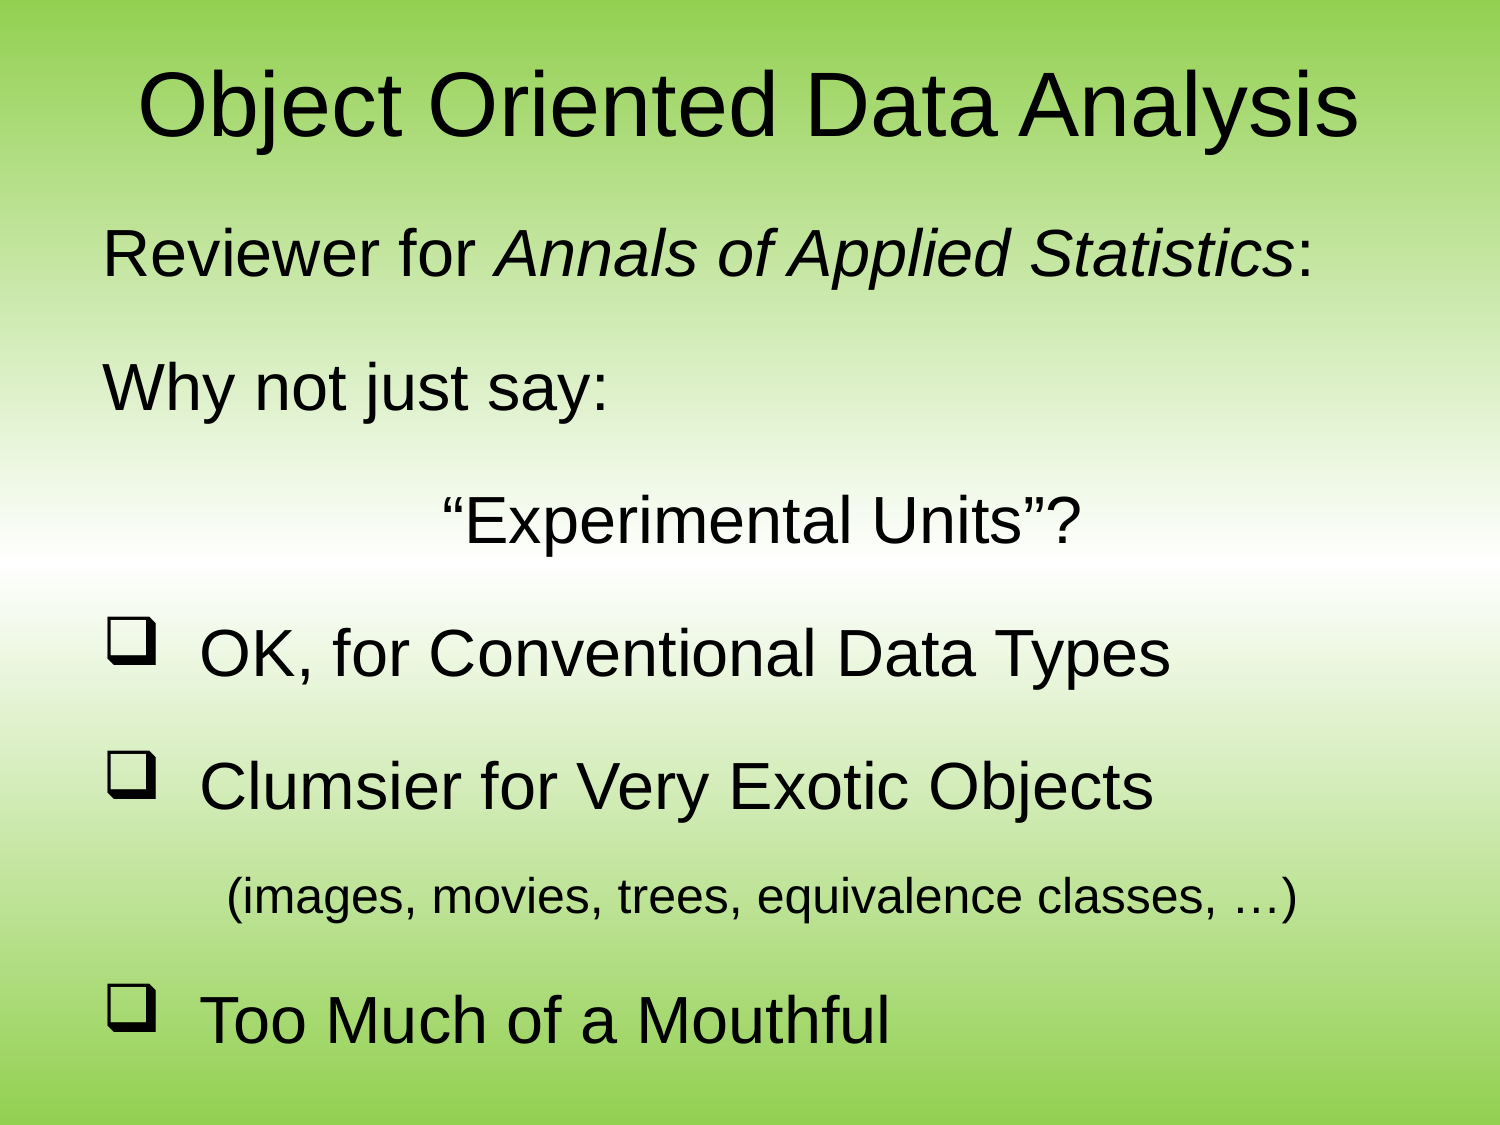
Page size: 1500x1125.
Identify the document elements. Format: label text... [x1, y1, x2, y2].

title Object Oriented Data Analysis [75, 24, 1425, 175]
list Reviewer for Annals of Applied Statistics: Why not just say: “Experimental Units”? OK, for Conventional Data Types Clumsier for Very Exotic Objects (images, movies, trees, equivalence classes, …) Too Much of a Mouthful [87, 162, 1438, 1088]
